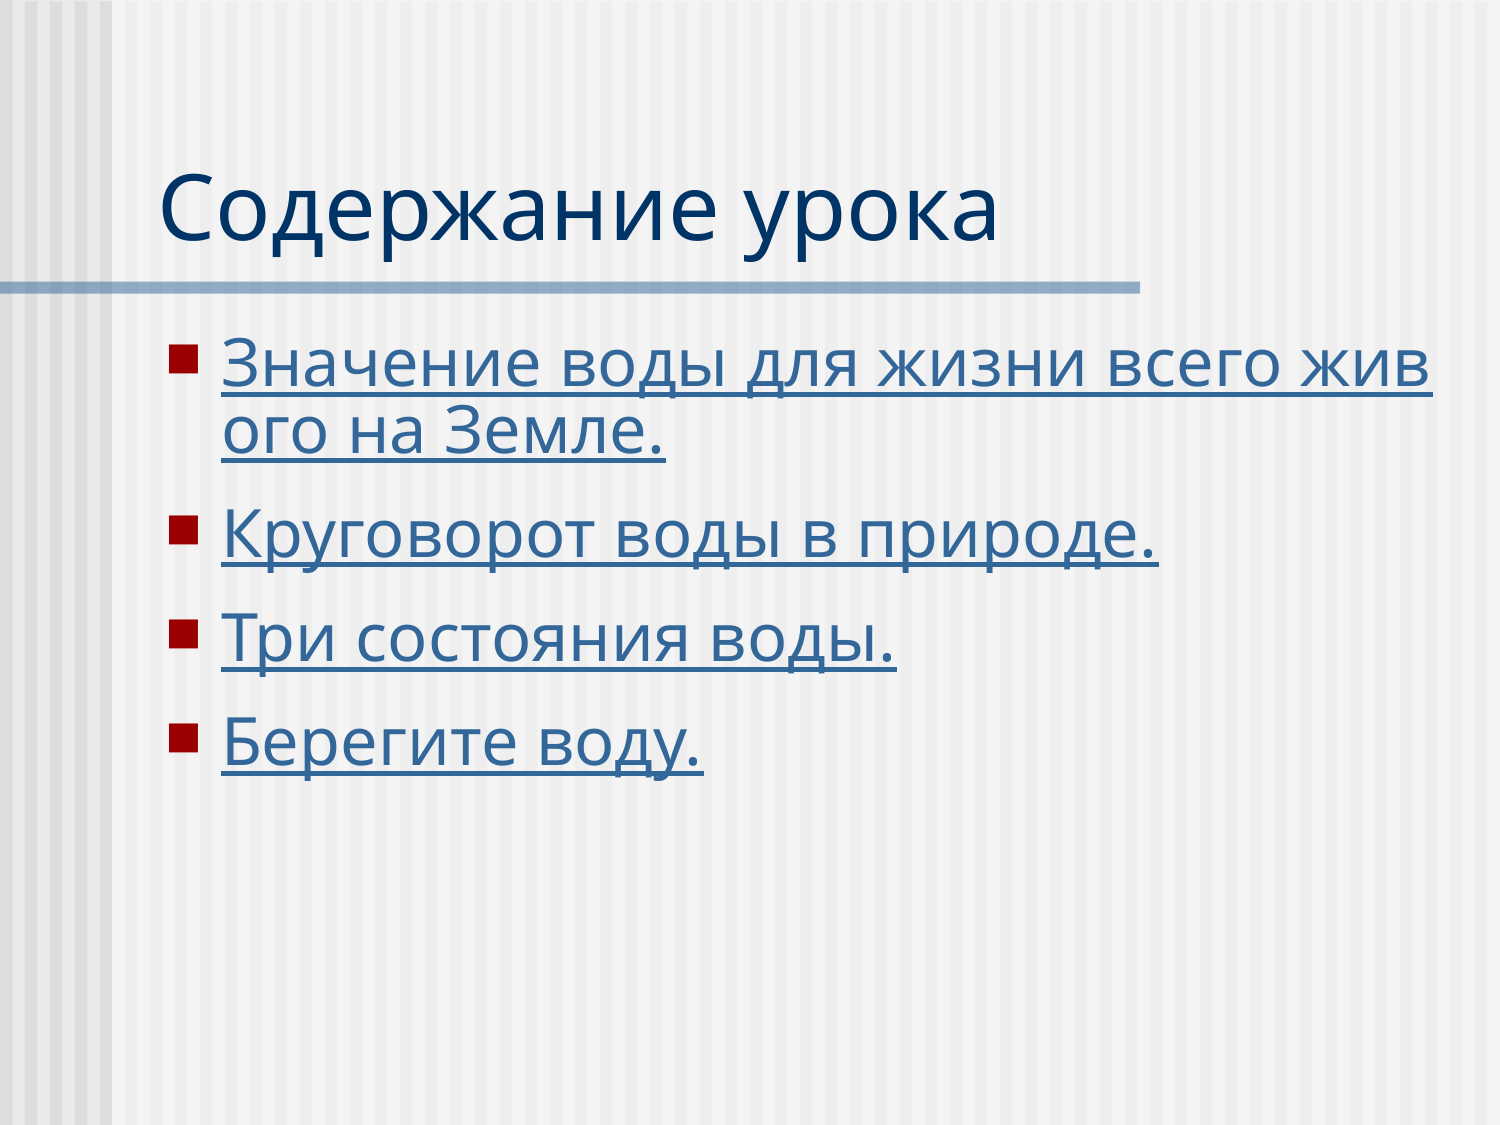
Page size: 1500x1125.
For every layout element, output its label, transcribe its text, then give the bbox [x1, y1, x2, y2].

list Значение воды для жизни всего живого на Земле. Круговорот воды в природе. Три состояния воды. Берегите воду. [149, 312, 1481, 1001]
title Содержание урока [142, 141, 1483, 267]
